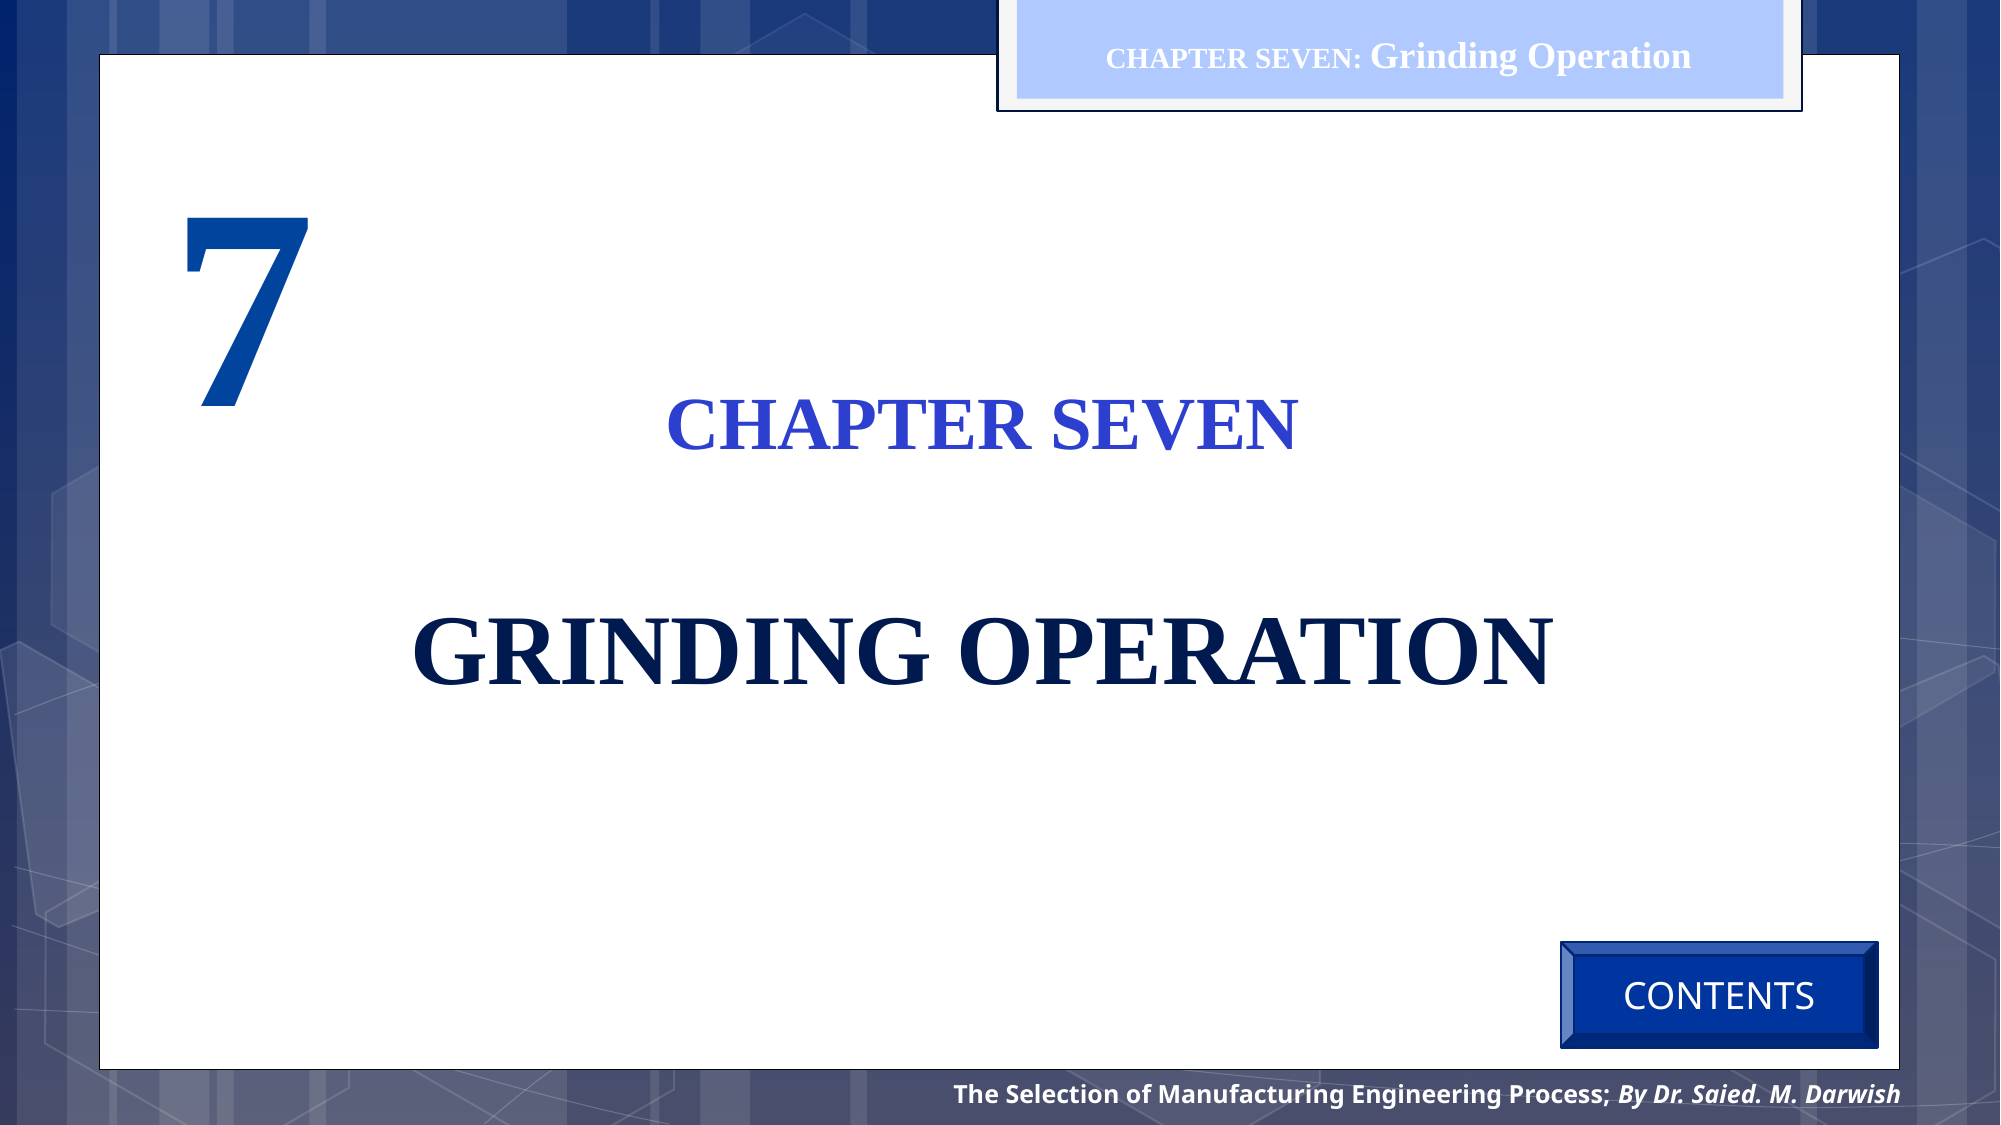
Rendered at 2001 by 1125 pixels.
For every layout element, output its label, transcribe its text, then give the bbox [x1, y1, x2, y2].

text_box CONTENTS [1559, 941, 1879, 1049]
text_box CHAPTER SEVEN: Grinding Operation [940, 0, 1858, 84]
text_box 7 [138, 232, 349, 472]
text_box CHAPTER SEVEN GRINDING OPERATION [204, 500, 1761, 712]
